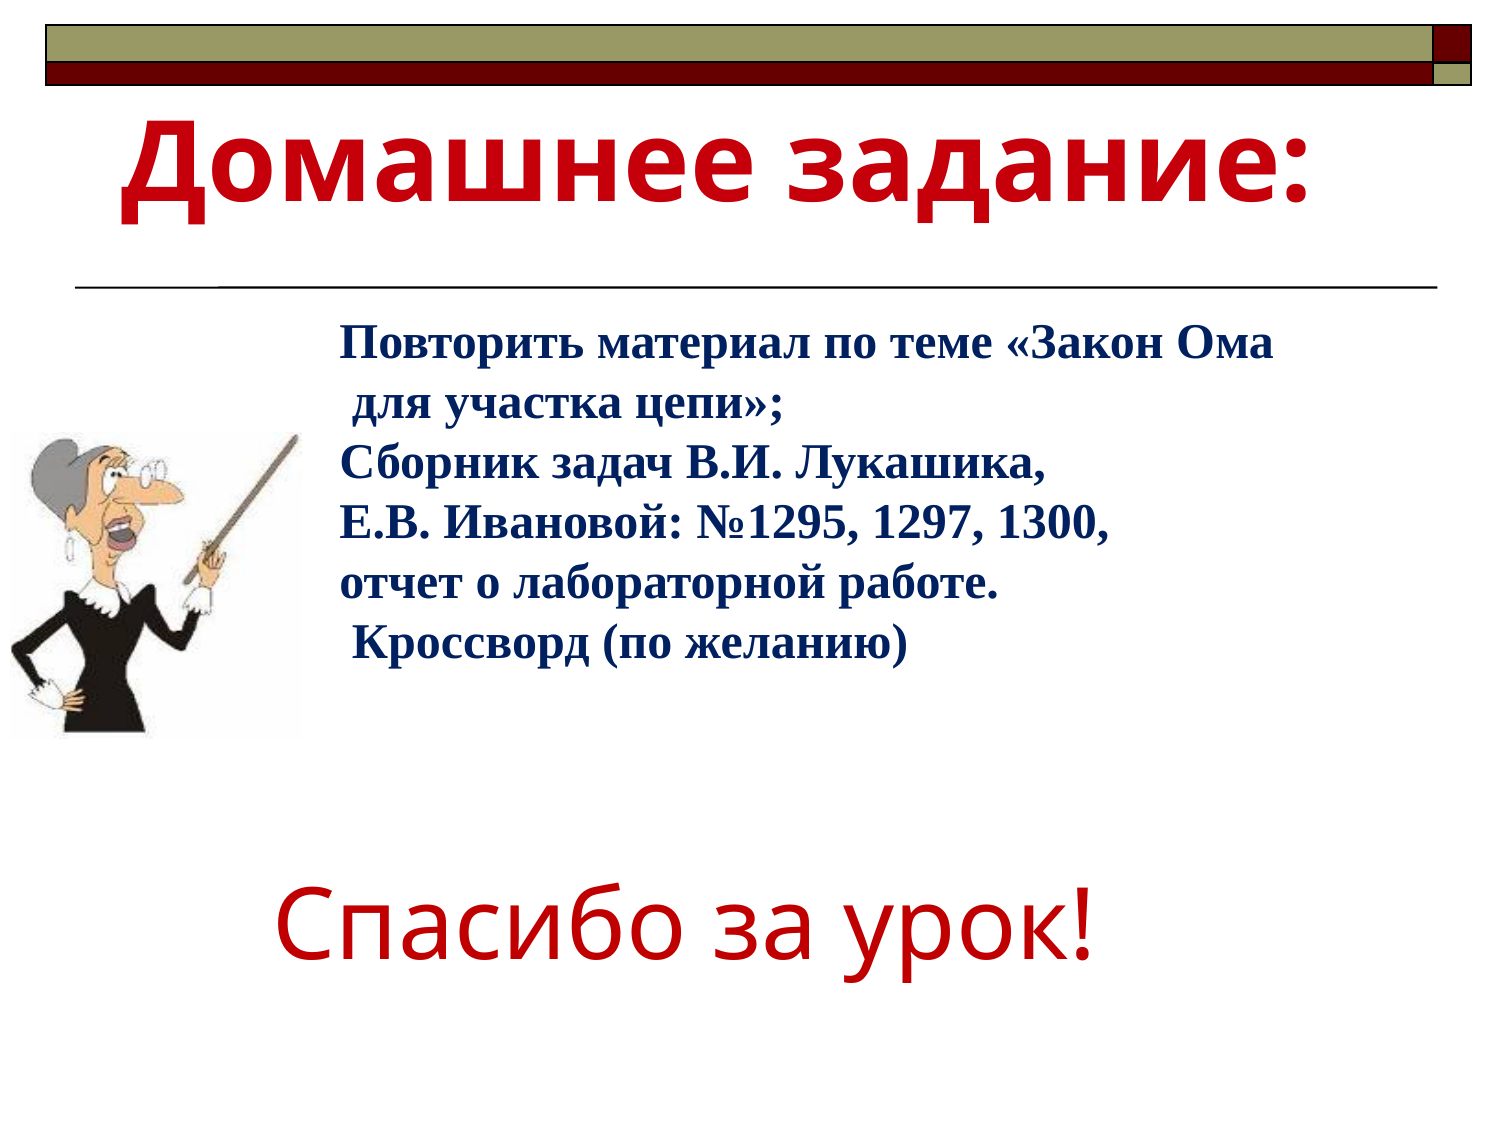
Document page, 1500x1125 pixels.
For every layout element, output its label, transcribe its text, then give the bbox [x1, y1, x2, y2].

picture [9, 432, 302, 740]
text_box Спасибо за урок! [29, 851, 1341, 987]
text_box Домашнее задание: [154, 82, 1281, 367]
text_box Повторить материал по теме «Закон Ома для участка цепи»; Сборник задач В.И. Лукашика, Е.В. Ивановой: №1295, 1297, 1300, отчет о лабораторной работе. Кроссворд (по желанию) [324, 349, 1376, 717]
